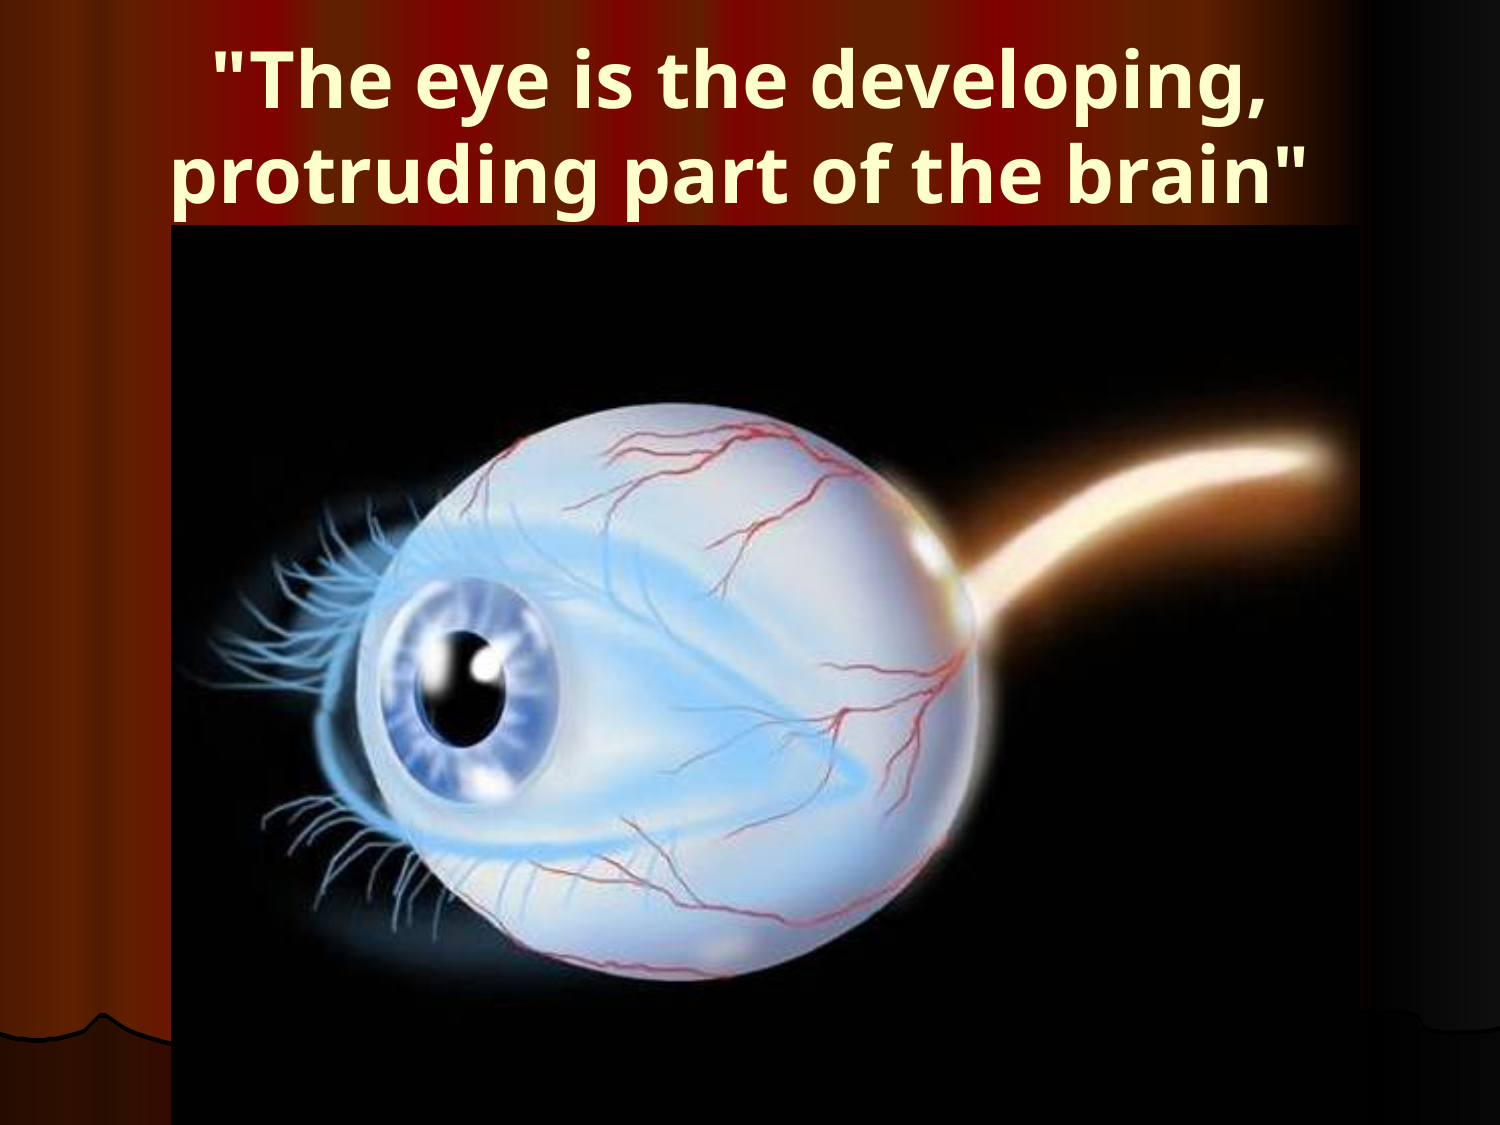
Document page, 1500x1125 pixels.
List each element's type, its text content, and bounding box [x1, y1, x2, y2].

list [170, 225, 1360, 1125]
title "The eye is the developing, protruding part of the brain" [64, 30, 1416, 219]
